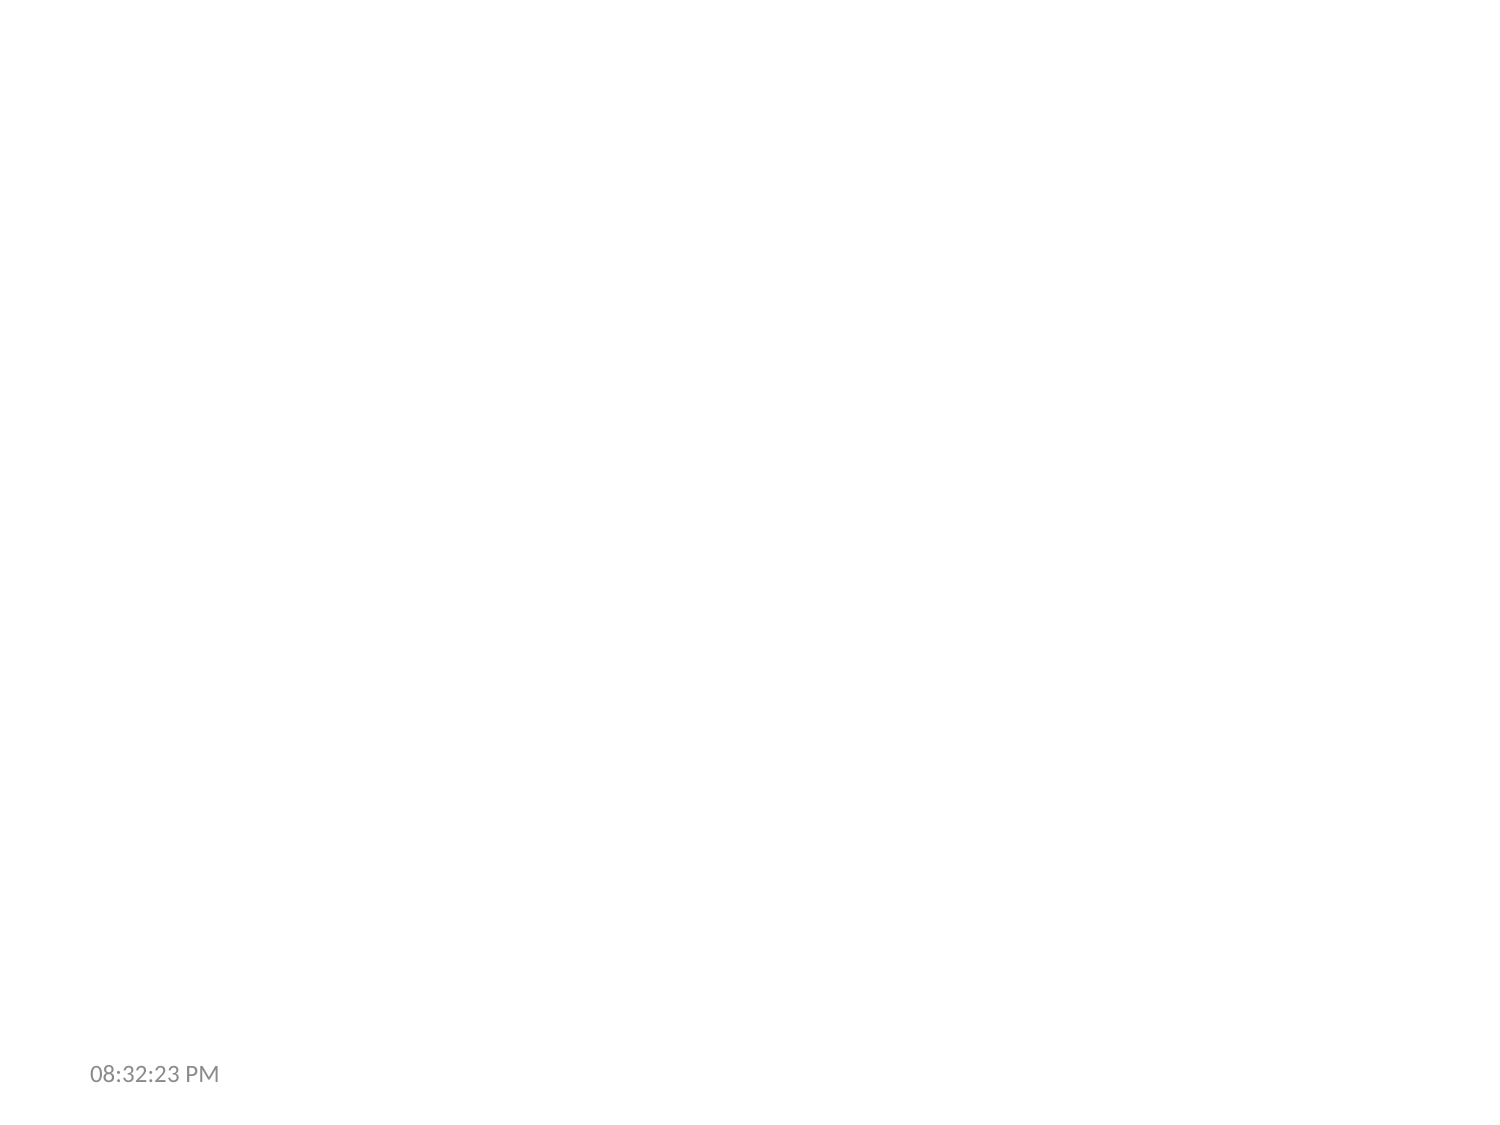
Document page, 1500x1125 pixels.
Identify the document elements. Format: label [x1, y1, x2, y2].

slide_number [75, 1042, 425, 1103]
